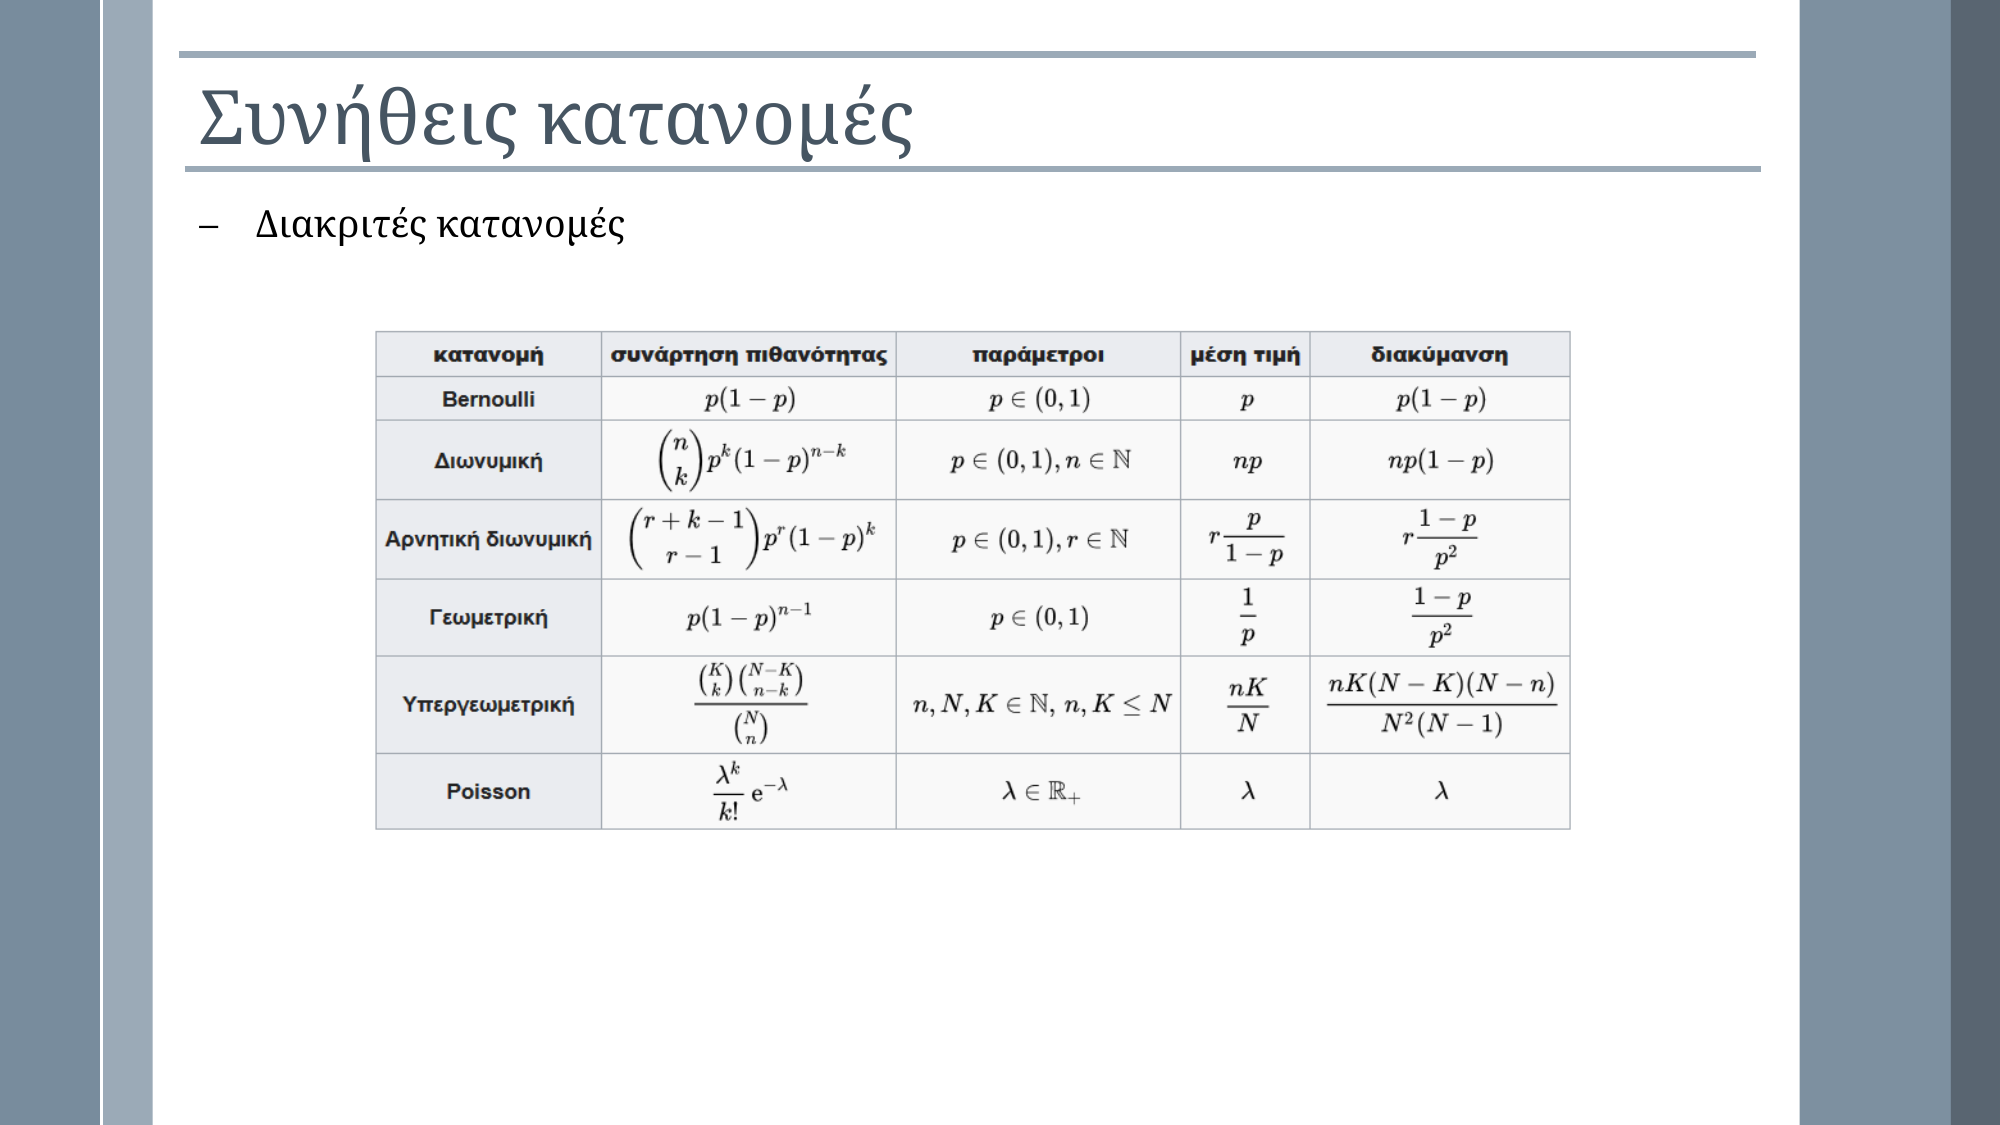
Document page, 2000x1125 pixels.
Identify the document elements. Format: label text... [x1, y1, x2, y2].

picture [373, 326, 1576, 835]
text_box Διακριτές κατανομές [184, 192, 1768, 253]
text_box Συνήθεις κατανομές [184, 62, 1756, 167]
